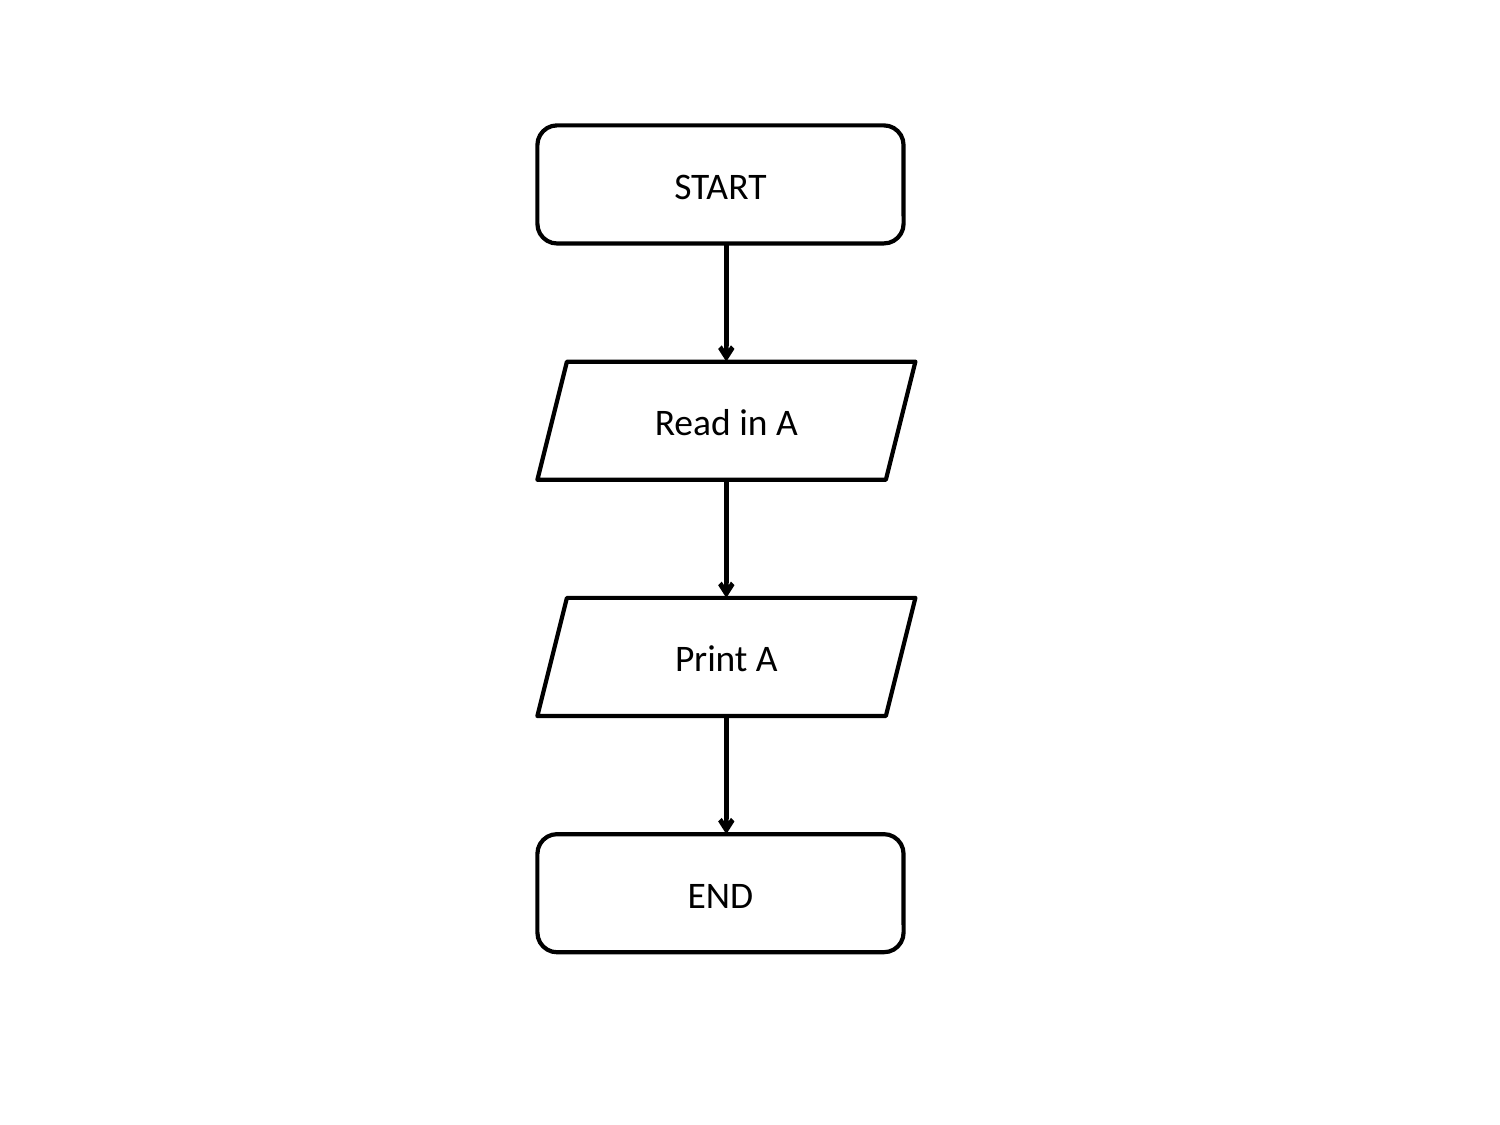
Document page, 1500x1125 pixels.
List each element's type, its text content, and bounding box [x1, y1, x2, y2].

text_box Print A [535, 595, 918, 719]
text_box END [535, 832, 906, 955]
text_box START [535, 123, 906, 246]
text_box Read in A [535, 359, 918, 482]
